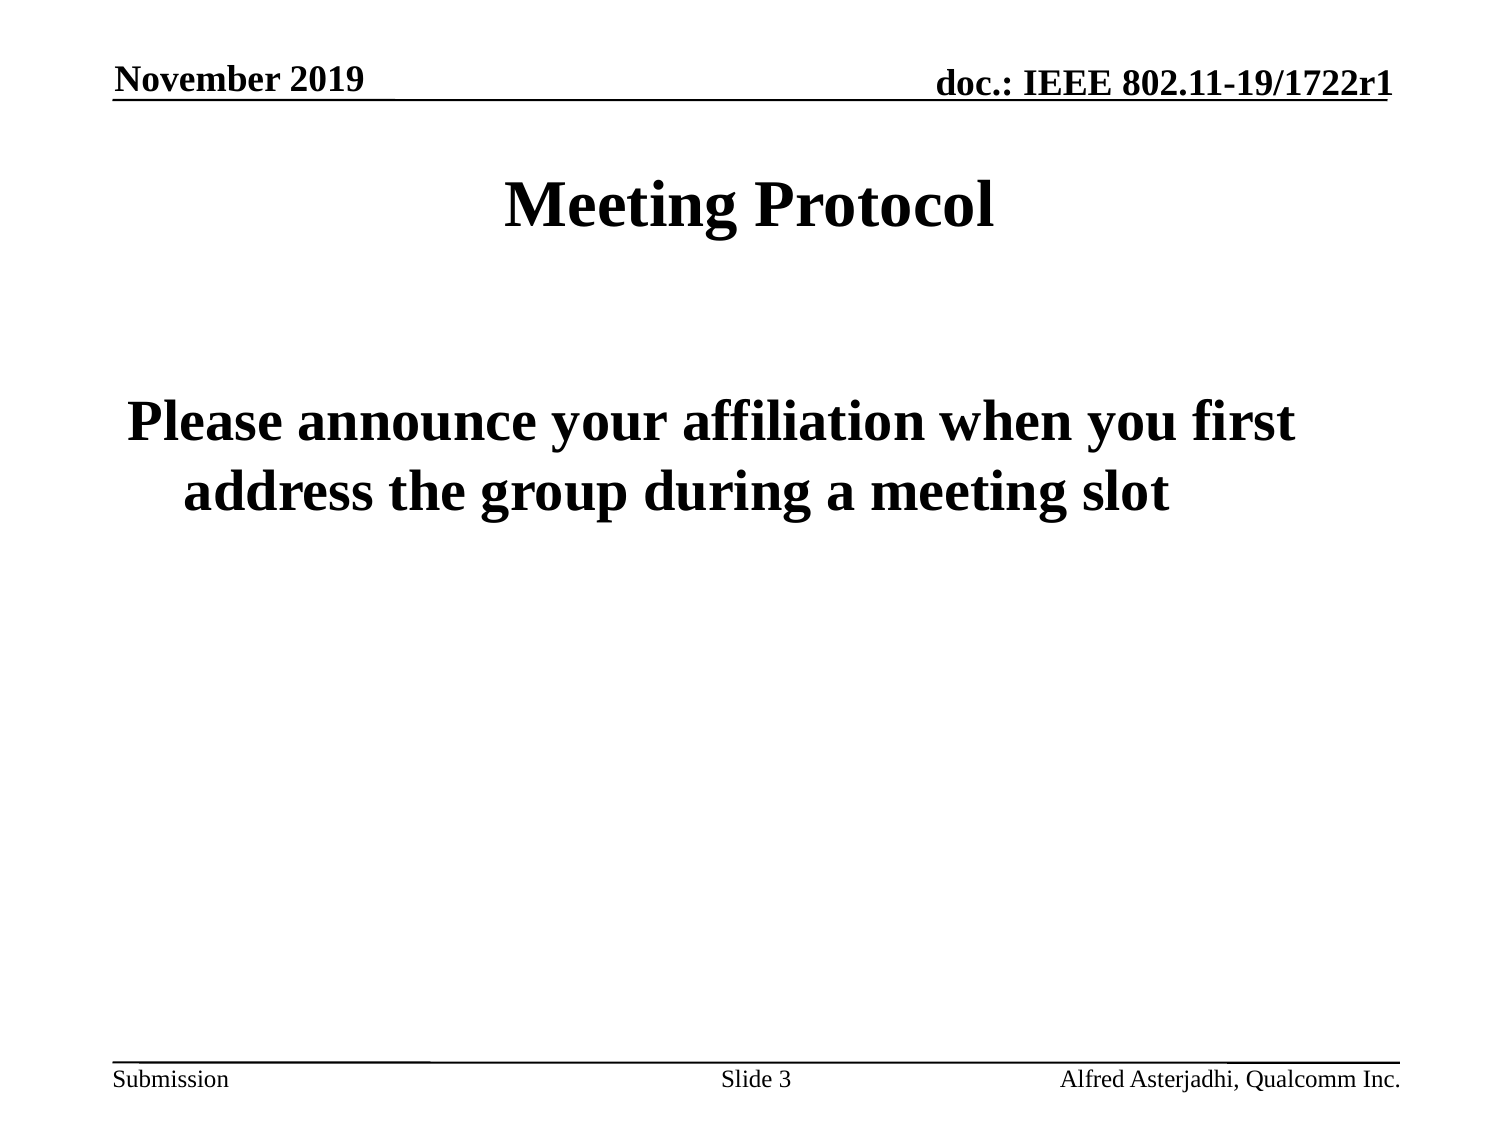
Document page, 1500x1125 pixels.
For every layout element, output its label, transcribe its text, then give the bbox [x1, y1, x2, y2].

slide_number Slide 3 [712, 1061, 800, 1123]
list Please announce your affiliation when you first address the group during a meeting slot [112, 374, 1388, 513]
footer Alfred Asterjadhi, Qualcomm Inc. [878, 1061, 1402, 1093]
title Meeting Protocol [112, 112, 1388, 288]
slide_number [114, 54, 423, 100]
